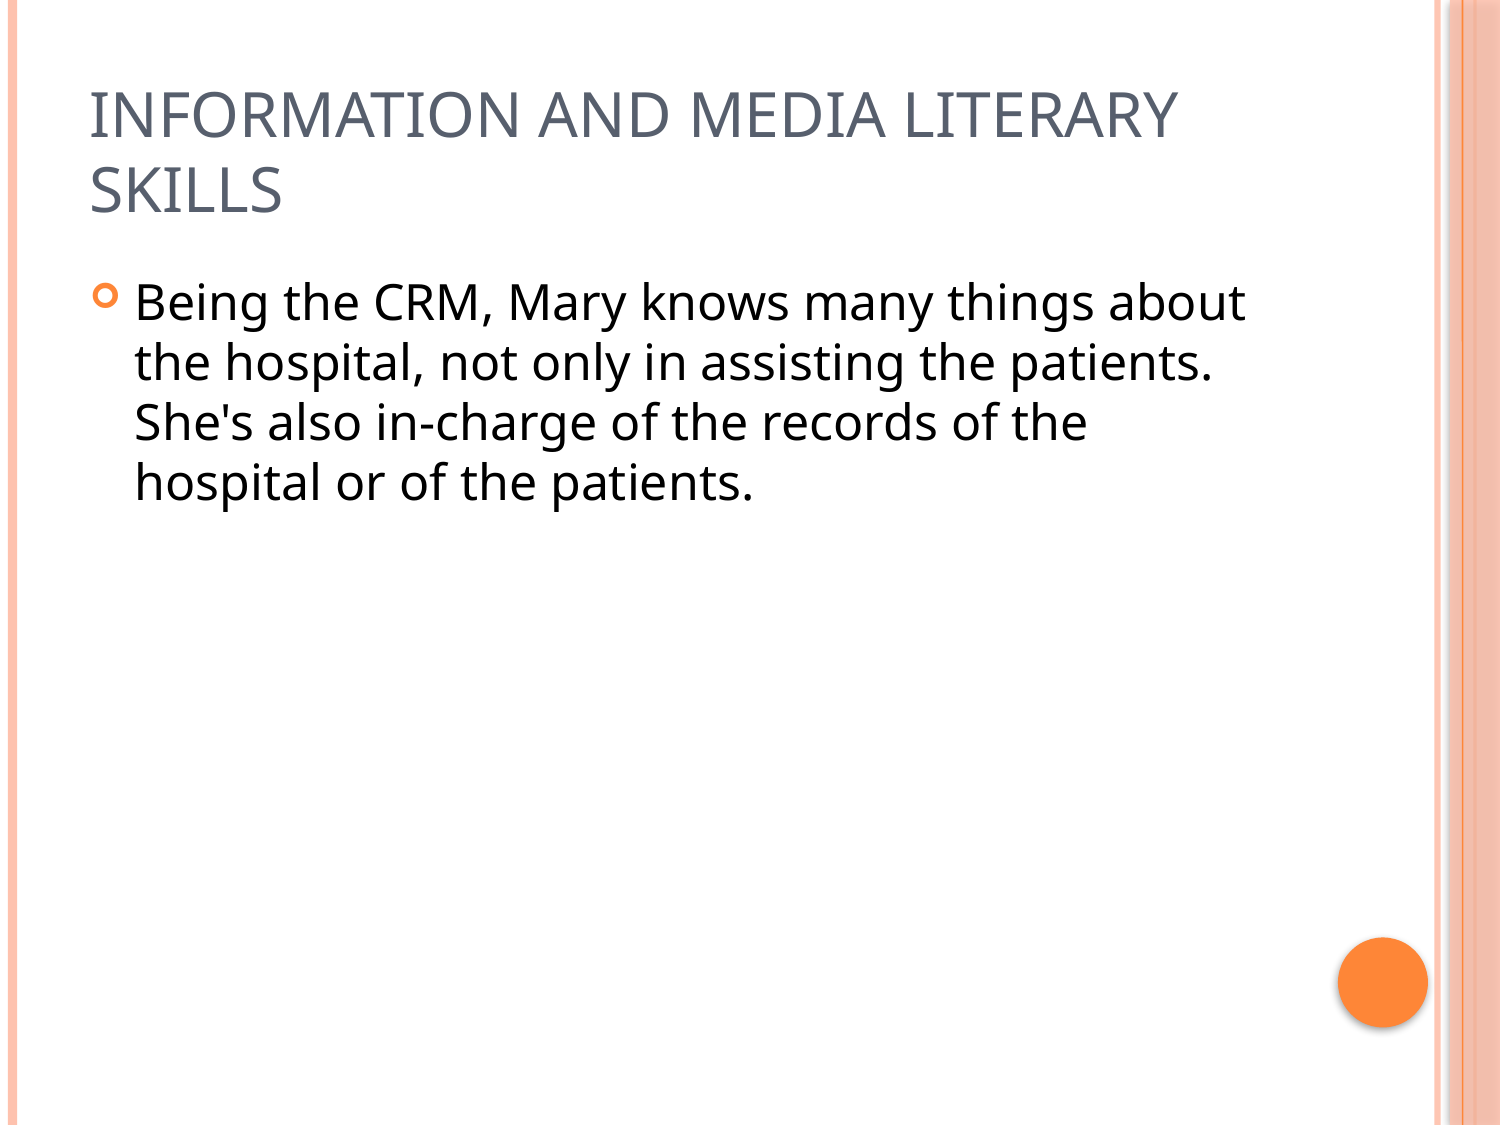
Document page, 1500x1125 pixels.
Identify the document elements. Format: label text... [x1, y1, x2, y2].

list Being the CRM, Mary knows many things about the hospital, not only in assisting the patients. She's also in-charge of the records of the hospital or of the patients. [75, 262, 1300, 1062]
title Information and Media Literary Skills [75, 45, 1300, 233]
